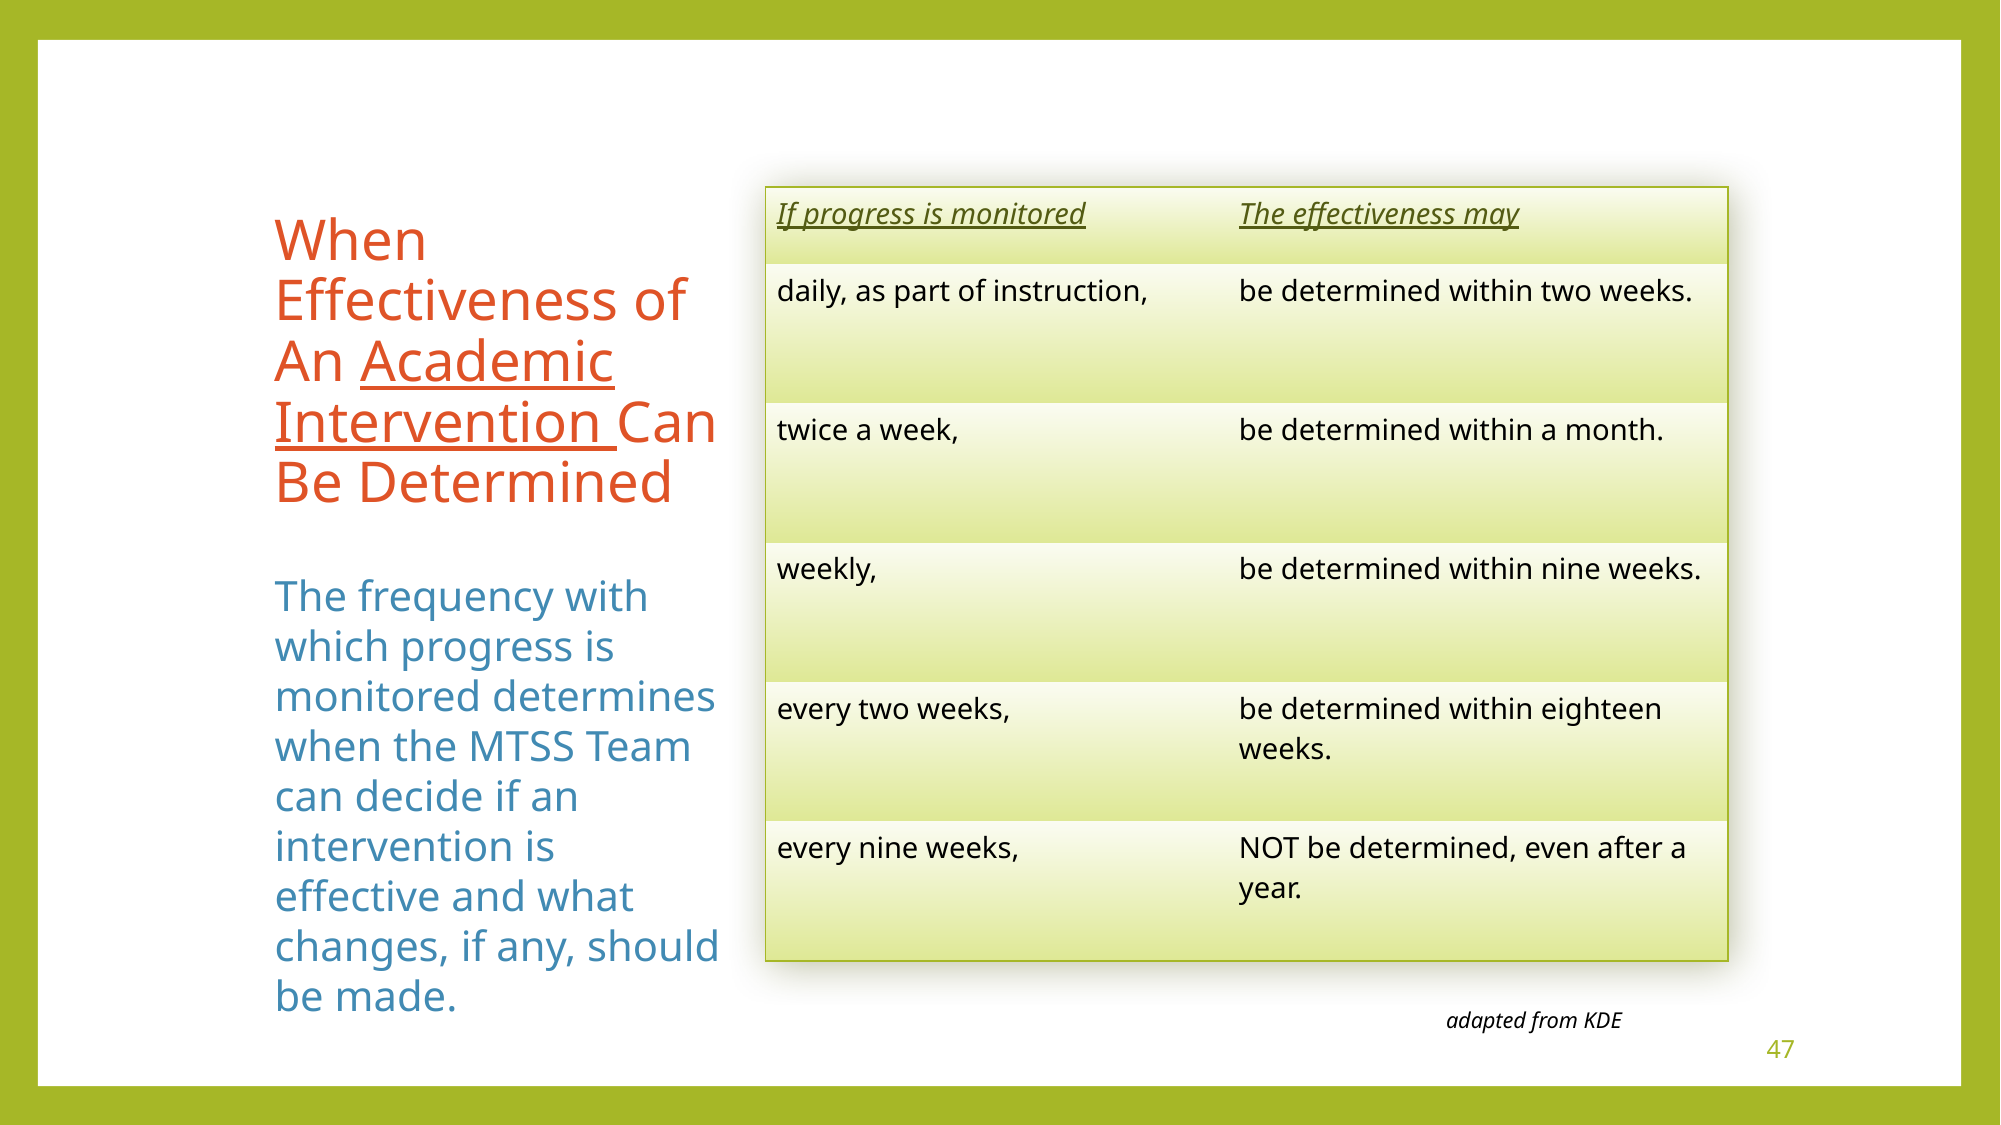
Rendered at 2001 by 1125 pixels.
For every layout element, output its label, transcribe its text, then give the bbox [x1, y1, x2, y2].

table_cell every nine weeks, [766, 822, 1228, 960]
table_cell NOT be determined, even after a year. [1228, 822, 1727, 960]
text_box adapted from KDE [1431, 1000, 1704, 1041]
table_cell weekly, [766, 543, 1228, 683]
title When Effectiveness of An Academic Intervention Can Be Determined [259, 178, 734, 523]
table_cell daily, as part of instruction, [766, 265, 1228, 404]
table_cell every two weeks, [766, 683, 1228, 822]
table_cell twice a week, [766, 404, 1228, 543]
table_header If progress is monitored [766, 188, 1228, 265]
table_cell be determined within nine weeks. [1228, 543, 1727, 683]
table_cell be determined within a month. [1228, 404, 1727, 543]
table_cell be determined within two weeks. [1228, 265, 1727, 404]
table_header The effectiveness may [1228, 188, 1727, 265]
slide_number 47 [1530, 1020, 1811, 1081]
list The frequency with which progress is monitored determines when the MTSS Team can decide if an intervention is effective and what changes, if any, should be made. [259, 561, 743, 962]
table_cell be determined within eighteen weeks. [1228, 683, 1727, 822]
